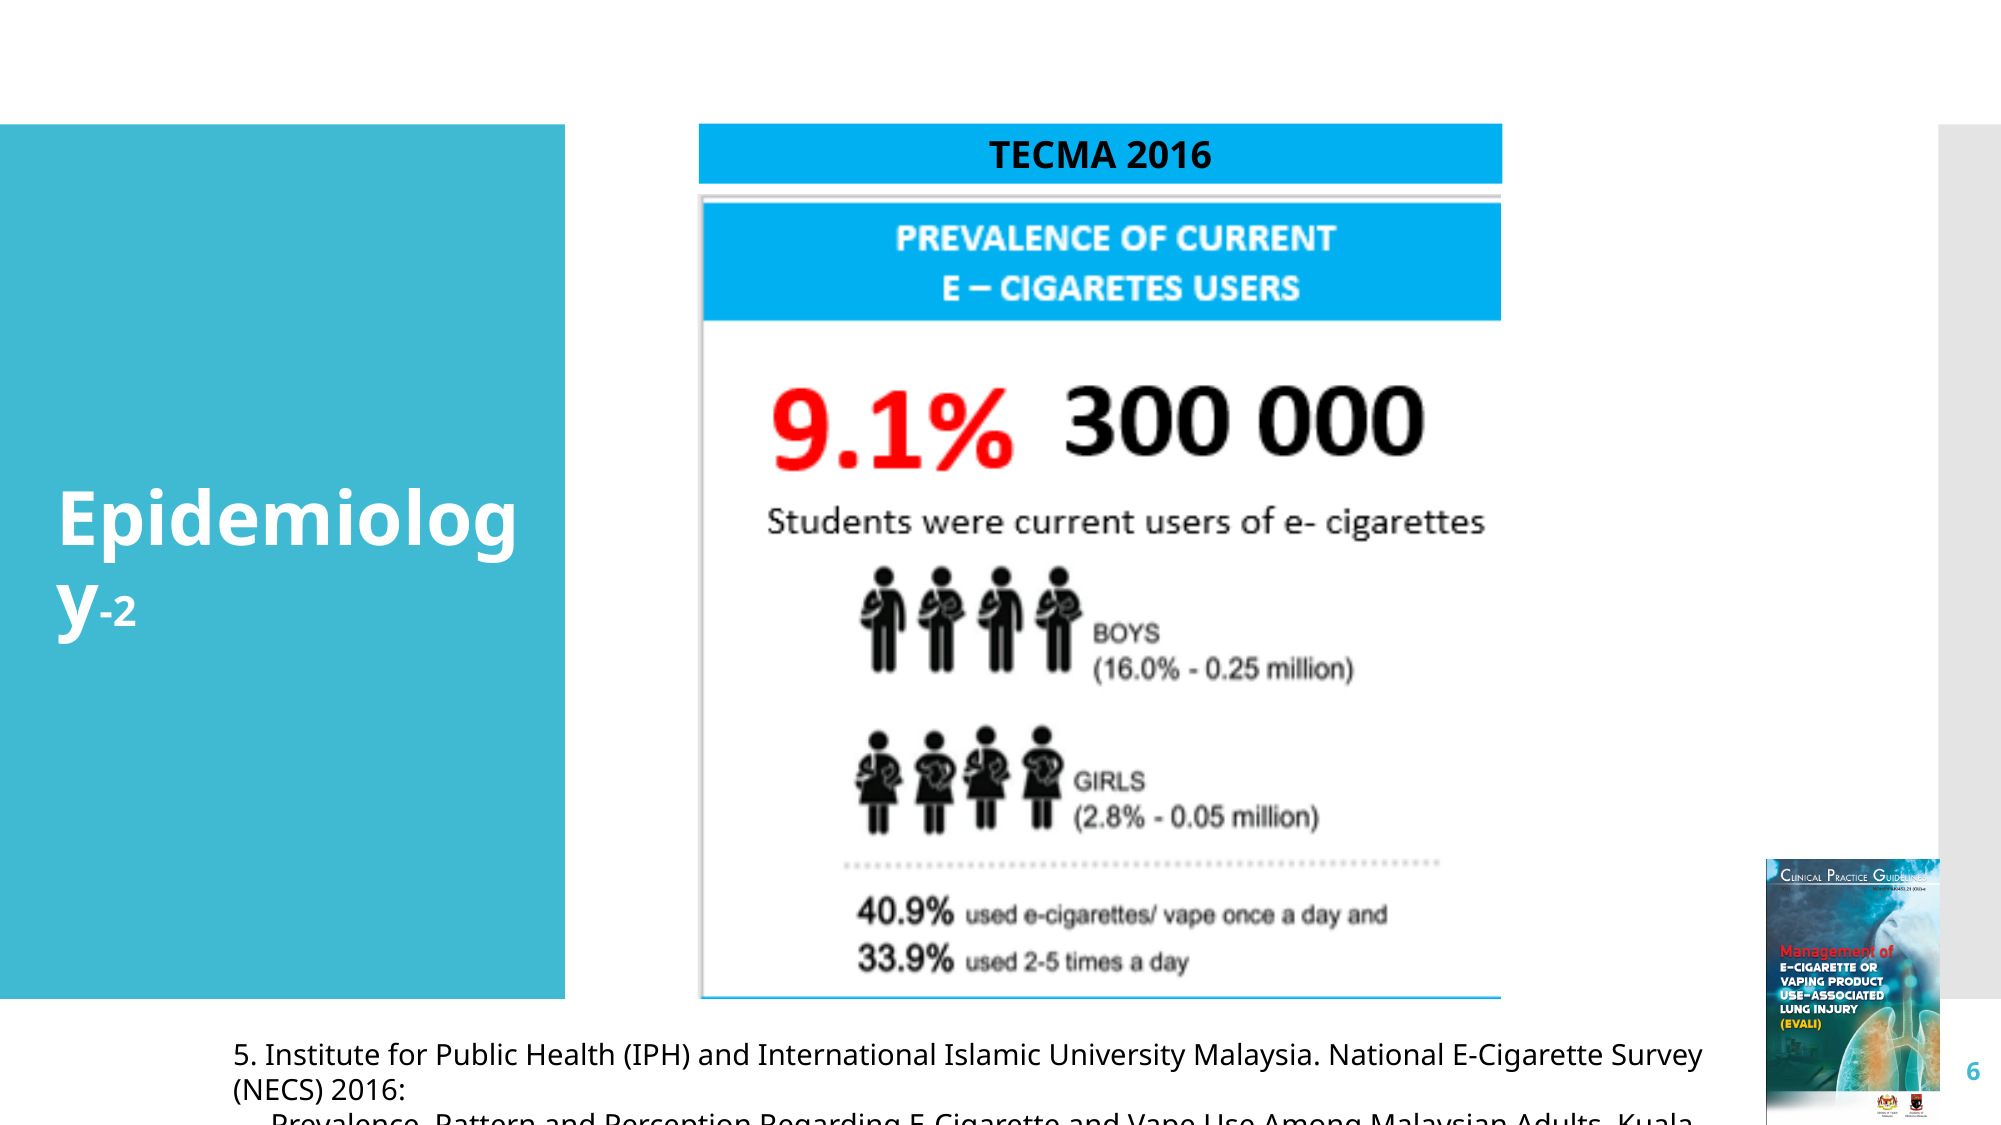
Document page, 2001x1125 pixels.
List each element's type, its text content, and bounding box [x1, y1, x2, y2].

text_box TECMA 2016 [698, 123, 1503, 184]
picture [1766, 858, 1940, 1125]
picture [1001, 276, 1029, 301]
picture [697, 194, 1502, 999]
title Epidemiology-2 [41, 184, 541, 940]
picture [982, 225, 1006, 251]
picture [944, 276, 959, 301]
picture [1194, 276, 1239, 301]
picture [1766, 858, 1777, 879]
picture [1107, 276, 1182, 301]
picture [1072, 225, 1109, 251]
picture [1292, 225, 1314, 251]
picture [1009, 225, 1069, 251]
text_box 5. Institute for Public Health (IPH) and International Islamic University Malaysia. National E-Cigarette Survey (NECS) 2016: Prevalence, Pattern and Perception Regarding E-Cigarette and Vape Use Among Malaysian Adults. Kuala Lumpur: IPH; 2017 [218, 1028, 1755, 1125]
picture [1227, 225, 1269, 251]
picture [1272, 225, 1289, 251]
picture [919, 225, 984, 251]
picture [1177, 225, 1222, 251]
picture [1242, 276, 1299, 301]
picture [969, 286, 991, 291]
picture [1032, 276, 1104, 301]
slide_number ‹#› [1944, 1042, 1996, 1103]
picture [1122, 225, 1167, 251]
picture [1317, 225, 1337, 251]
picture [897, 225, 916, 251]
slide_number ‹#› [1755, 1042, 1761, 1103]
